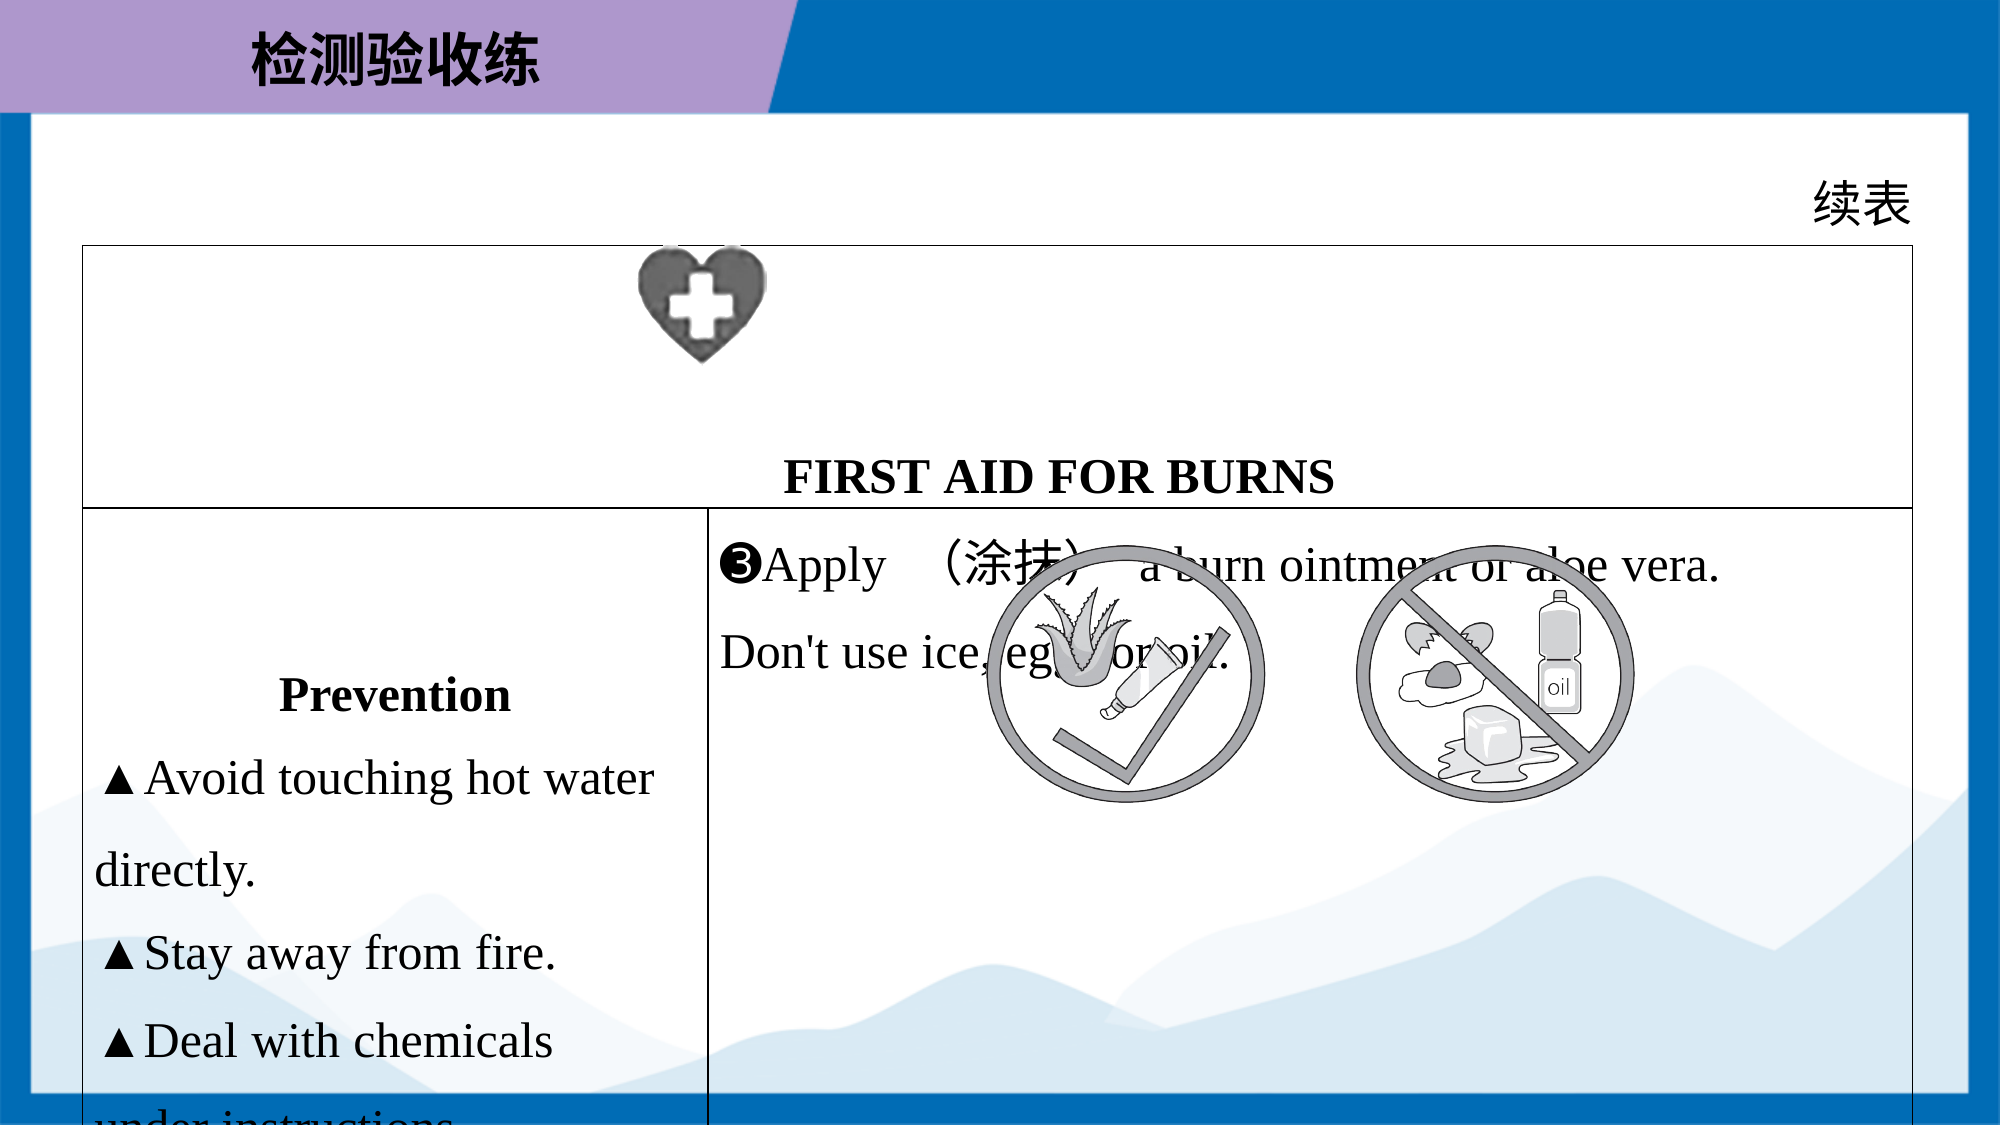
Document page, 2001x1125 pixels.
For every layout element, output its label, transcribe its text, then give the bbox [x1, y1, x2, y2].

table_header ________________FIRST AID FOR BURNS [83, 246, 1912, 507]
text_box 续表 [1811, 146, 1913, 233]
table_cell ➌Apply （涂抹） a burn ointment or aloe vera. Don't use ice, eggs or oil. ________________________________________________________________________ ➍Cover the burnt area with a clean cloth. If the burn is serious, call 120 or go to the hospital at once. [709, 509, 1912, 1125]
table_cell Prevention ▲Avoid touching hot water directly. ▲Stay away from fire. ▲Deal with chemicals under instructions. ▲Be careful when using electricity. [83, 509, 707, 1125]
picture [0, 0, 2000, 1125]
picture [986, 545, 1635, 803]
